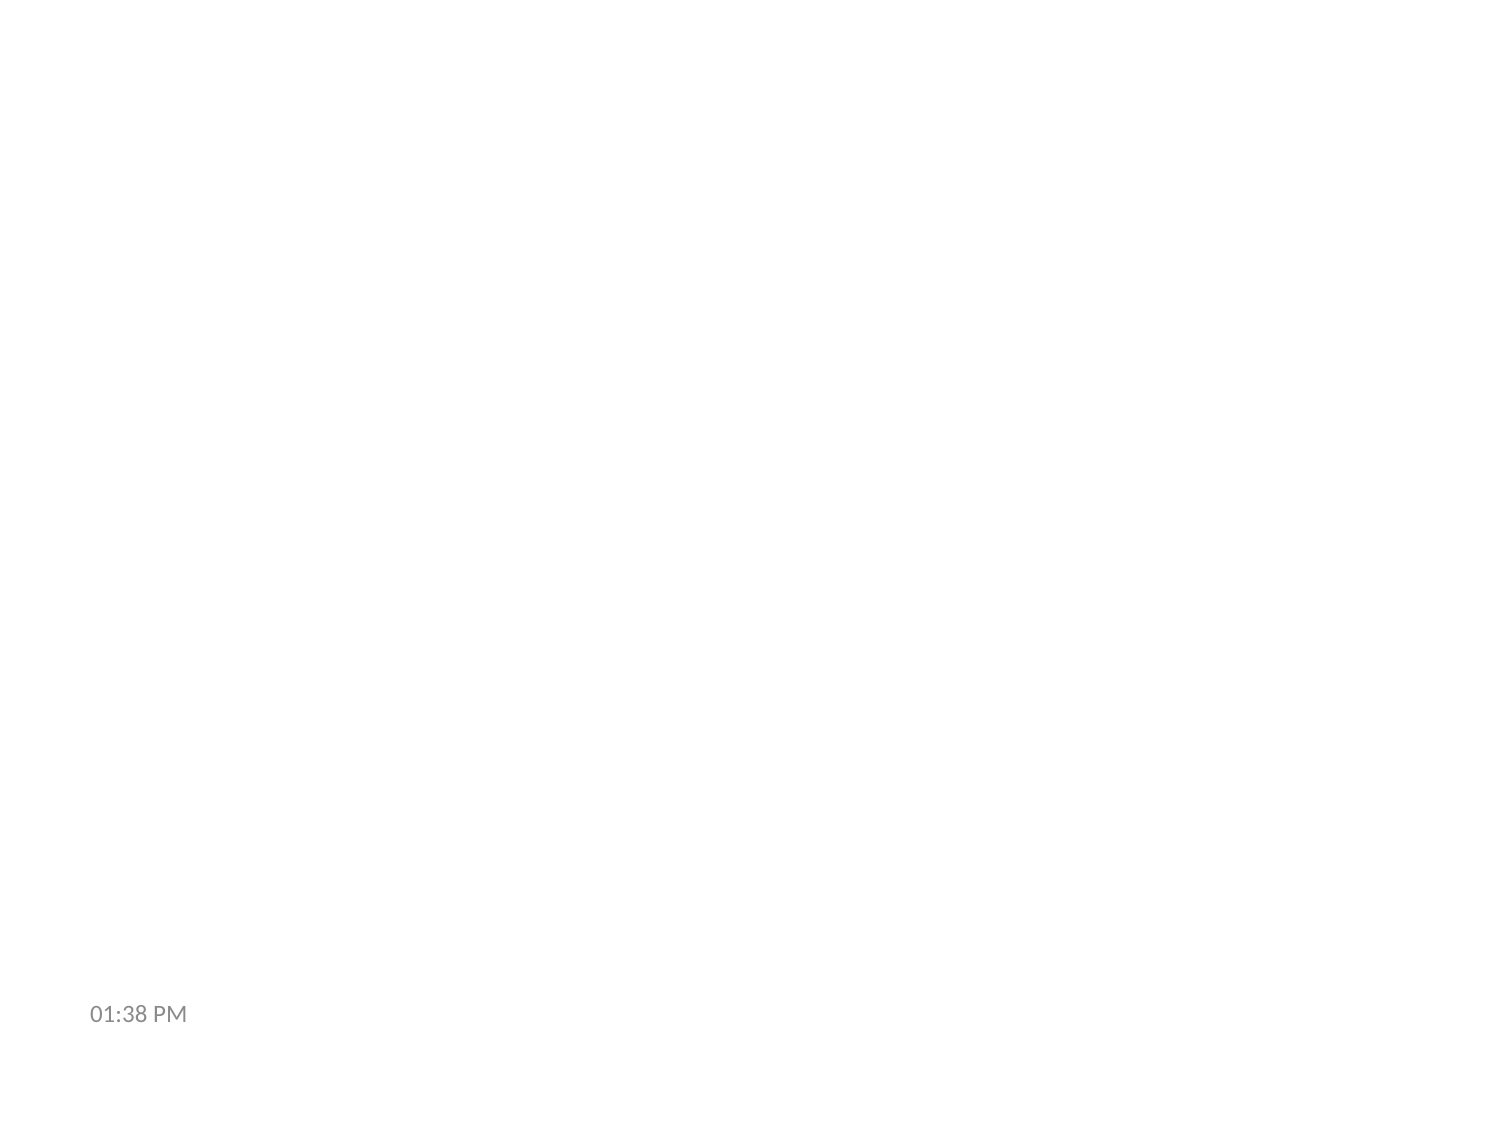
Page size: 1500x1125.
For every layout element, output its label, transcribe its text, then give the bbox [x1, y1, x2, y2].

text_box 3:35 PM [75, 982, 425, 1043]
